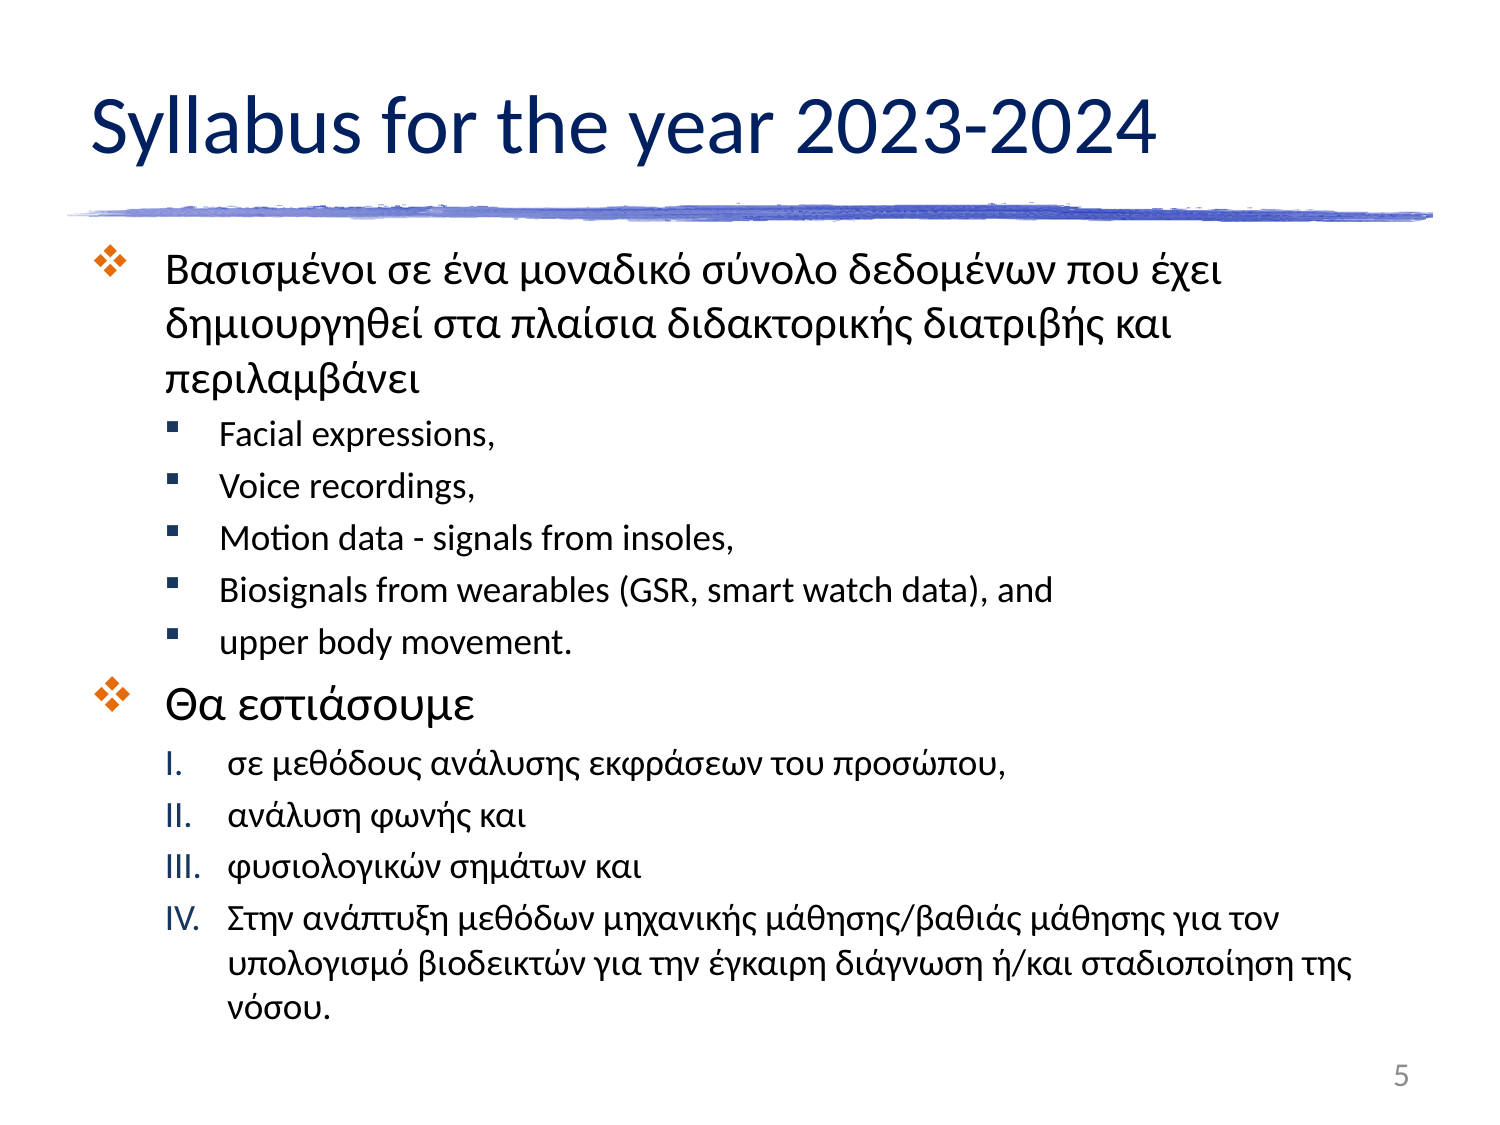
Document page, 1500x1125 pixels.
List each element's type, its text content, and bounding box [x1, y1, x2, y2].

title Syllabus for the year 2023-2024 [75, 45, 1424, 197]
list Βασισμένοι σε ένα μοναδικό σύνολο δεδομένων που έχει δημιουργηθεί στα πλαίσια διδακτορικής διατριβής και περιλαμβάνει Facial expressions, Voice recordings, Motion data - signals from insoles, Biosignals from wearables (GSR, smart watch data), and upper body movement. Θα εστιάσουμε σε μεθόδους ανάλυσης εκφράσεων του προσώπου, ανάλυση φωνής και φυσιολογικών σημάτων και Στην ανάπτυξη μεθόδων μηχανικής μάθησης/βαθιάς μάθησης για τον υπολογισμό βιοδεικτών για την έγκαιρη διάγνωση ή/και σταδιοποίηση της νόσου. [75, 231, 1425, 1035]
picture [55, 202, 1444, 226]
slide_number 5 [1074, 1042, 1425, 1103]
